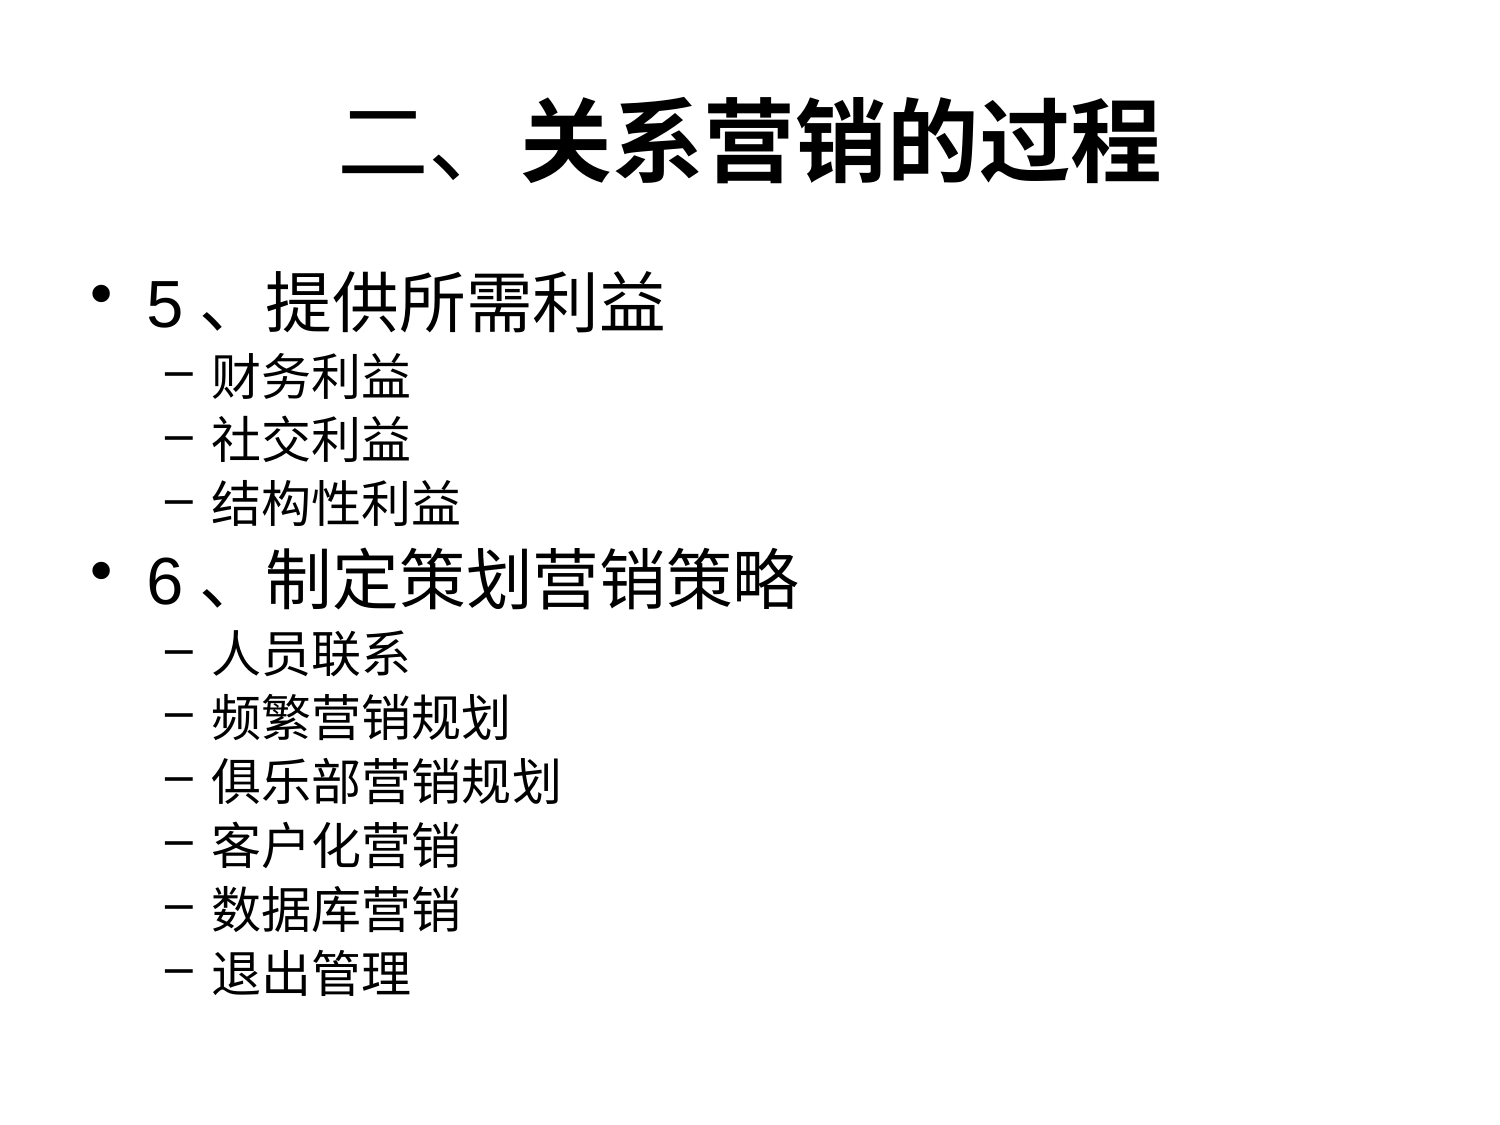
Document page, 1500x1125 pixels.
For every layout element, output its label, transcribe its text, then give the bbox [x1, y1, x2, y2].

title 二、关系营销的过程 [75, 45, 1425, 233]
list 5、提供所需利益 财务利益 社交利益 结构性利益 6、制定策划营销策略 人员联系 频繁营销规划 俱乐部营销规划 客户化营销 数据库营销 退出管理 [75, 262, 1425, 1047]
